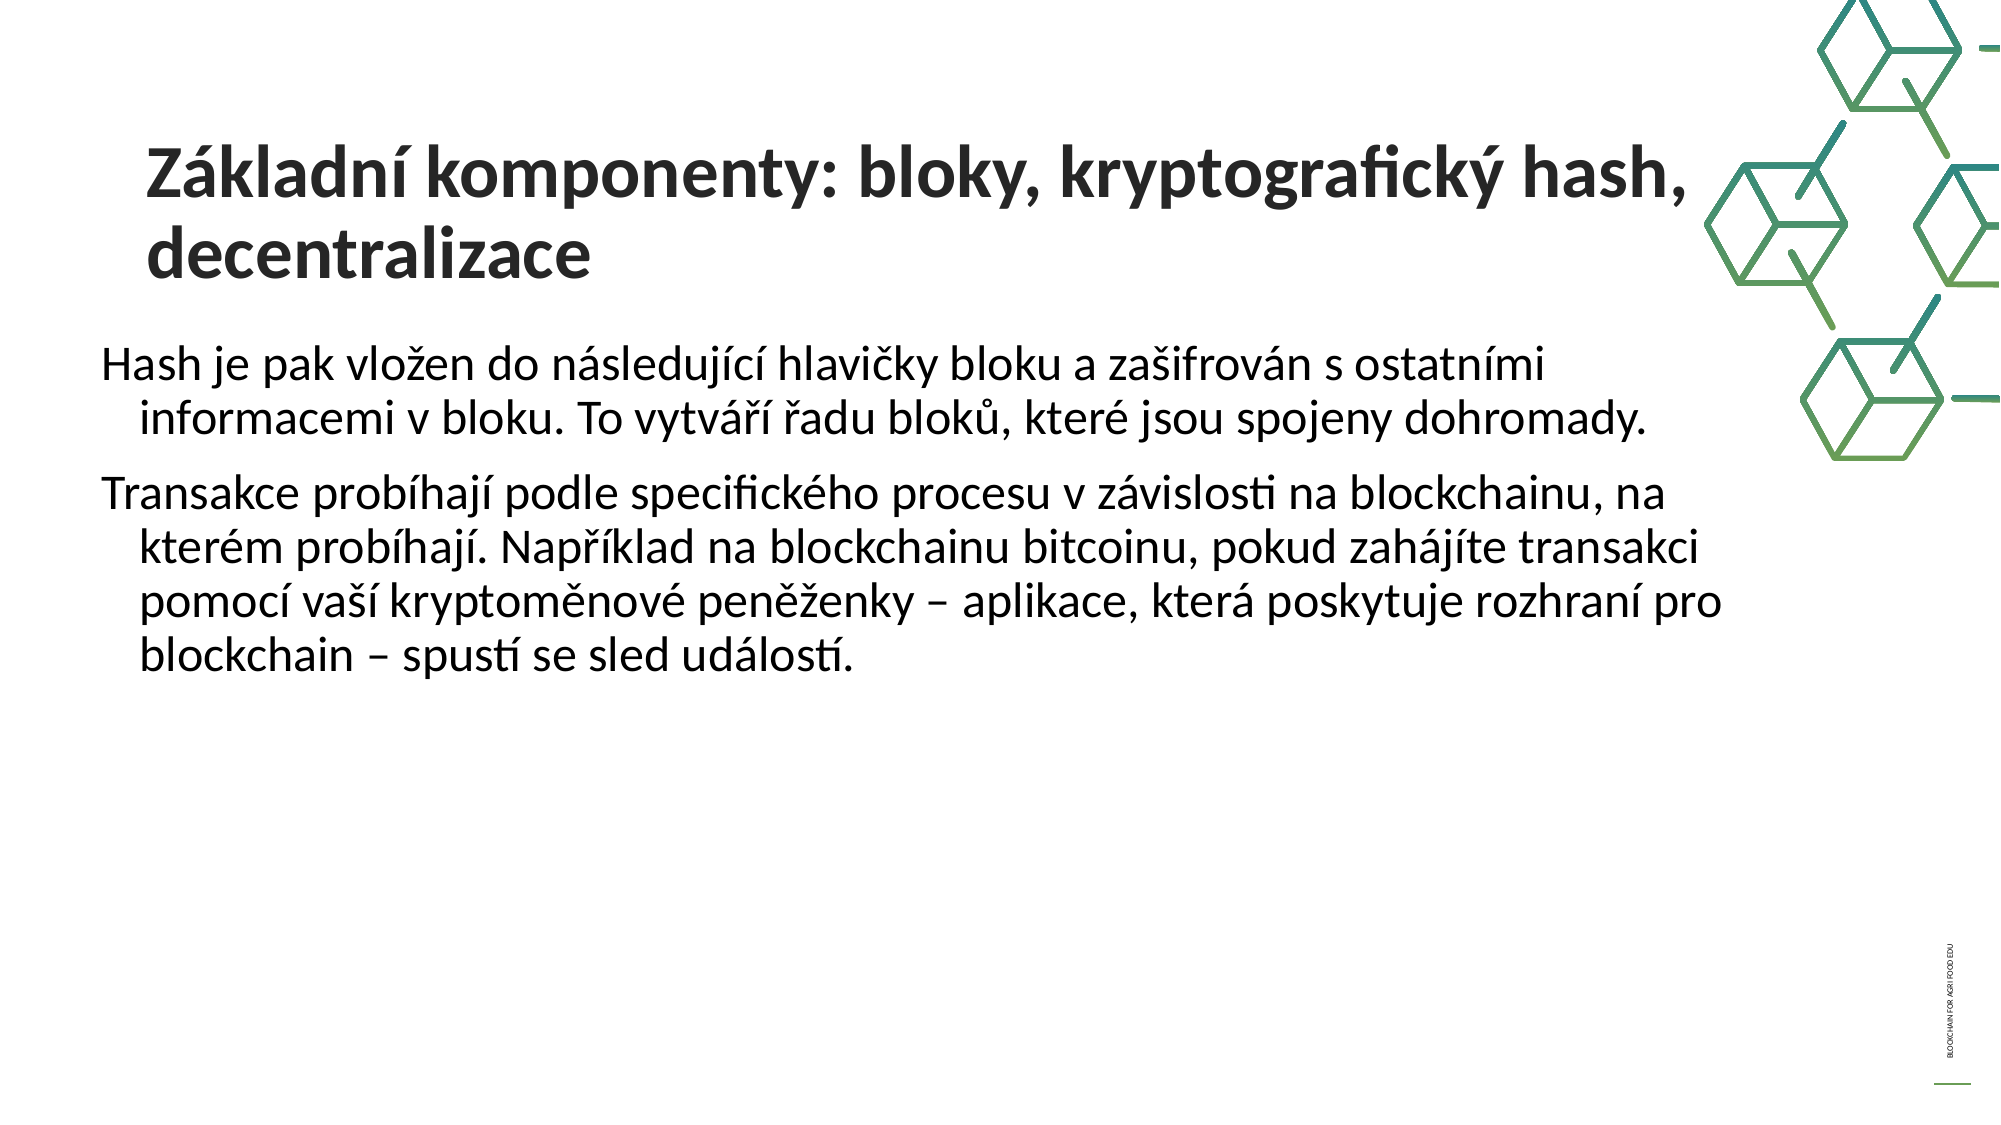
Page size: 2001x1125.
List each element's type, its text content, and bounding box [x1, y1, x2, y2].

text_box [1703, 0, 2000, 462]
list Základní komponenty: bloky, kryptografický hash, decentralizace [130, 124, 1698, 337]
list Hash je pak vložen do následující hlavičky bloku a zašifrován s ostatními informacemi v bloku. To vytváří řadu bloků, které jsou spojeny dohromady. Transakce probíhají podle specifického procesu v závislosti na blockchainu, na kterém probíhají. Například na blockchainu bitcoinu, pokud zahájíte transakci pomocí vaší kryptoměnové peněženky – aplikace, která poskytuje rozhraní pro blockchain – spustí se sled událostí. [86, 329, 1825, 962]
